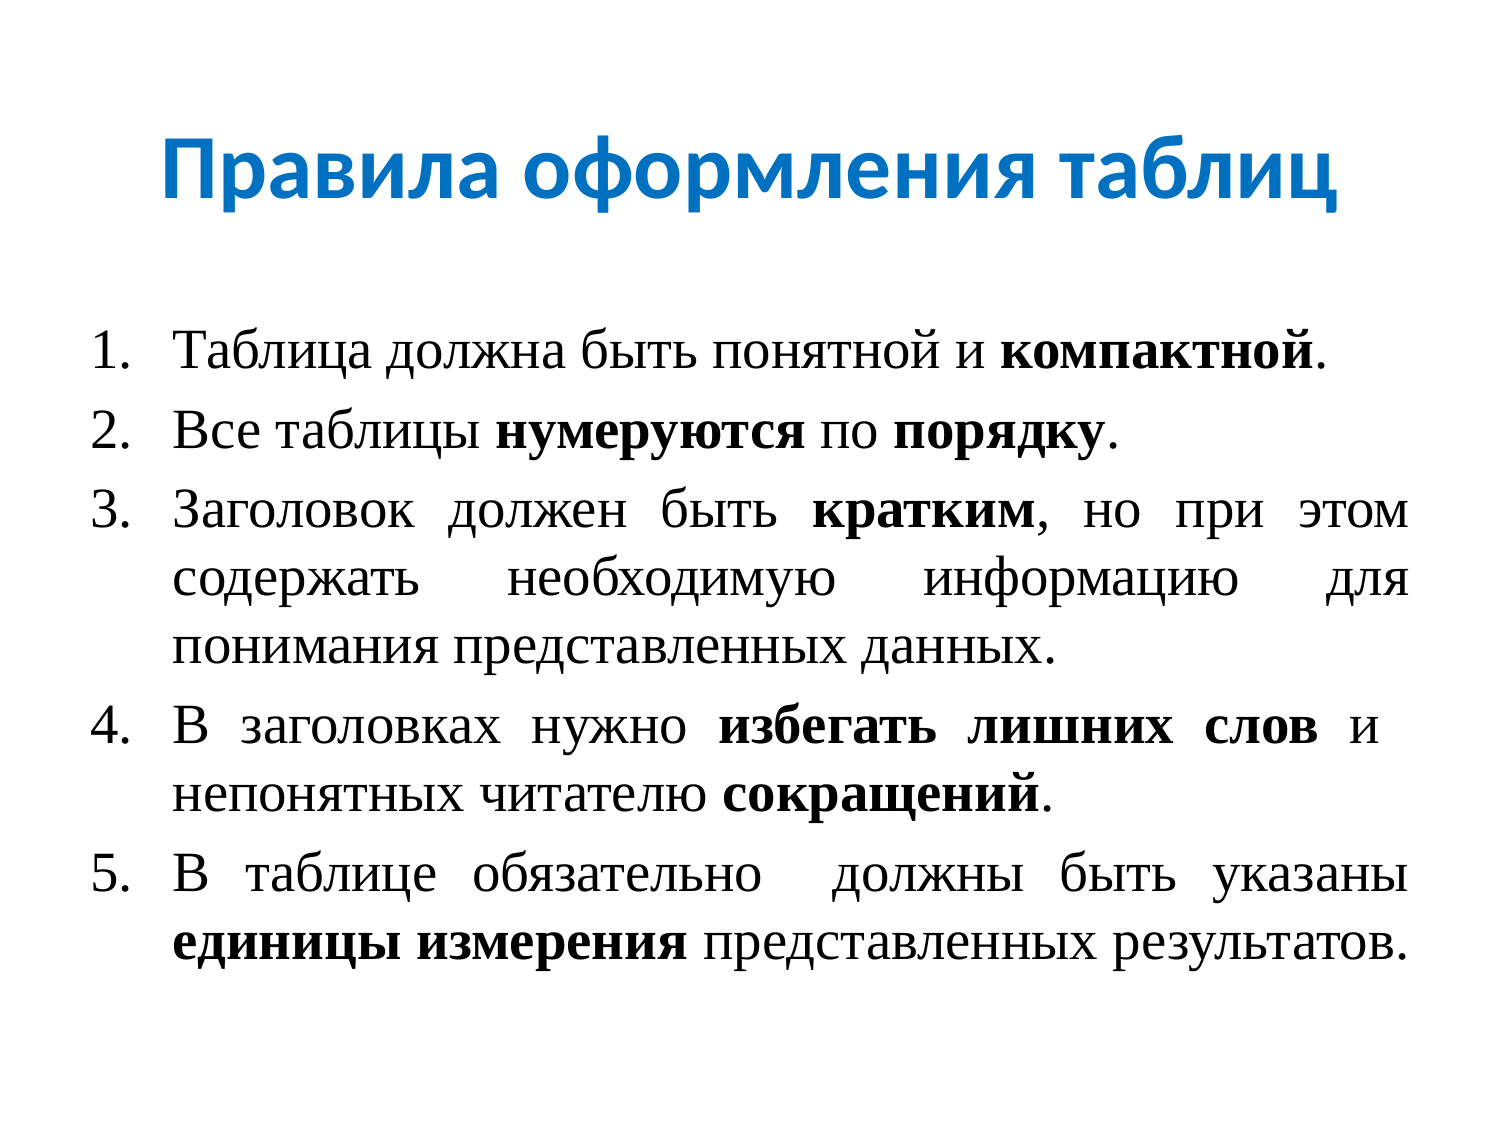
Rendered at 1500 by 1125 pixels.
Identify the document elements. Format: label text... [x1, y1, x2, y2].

list Таблица должна быть понятной и компактной. Все таблицы нумеруются по порядку. Заголовок должен быть кратким, но при этом содержать необходимую информацию для понимания представленных данных. В заголовках нужно избегать лишних слов и непонятных читателю сокращений. В таблице обязательно должны быть указаны единицы измерения представленных результатов. [75, 304, 1425, 1047]
title Правила оформления таблиц [75, 67, 1425, 256]
